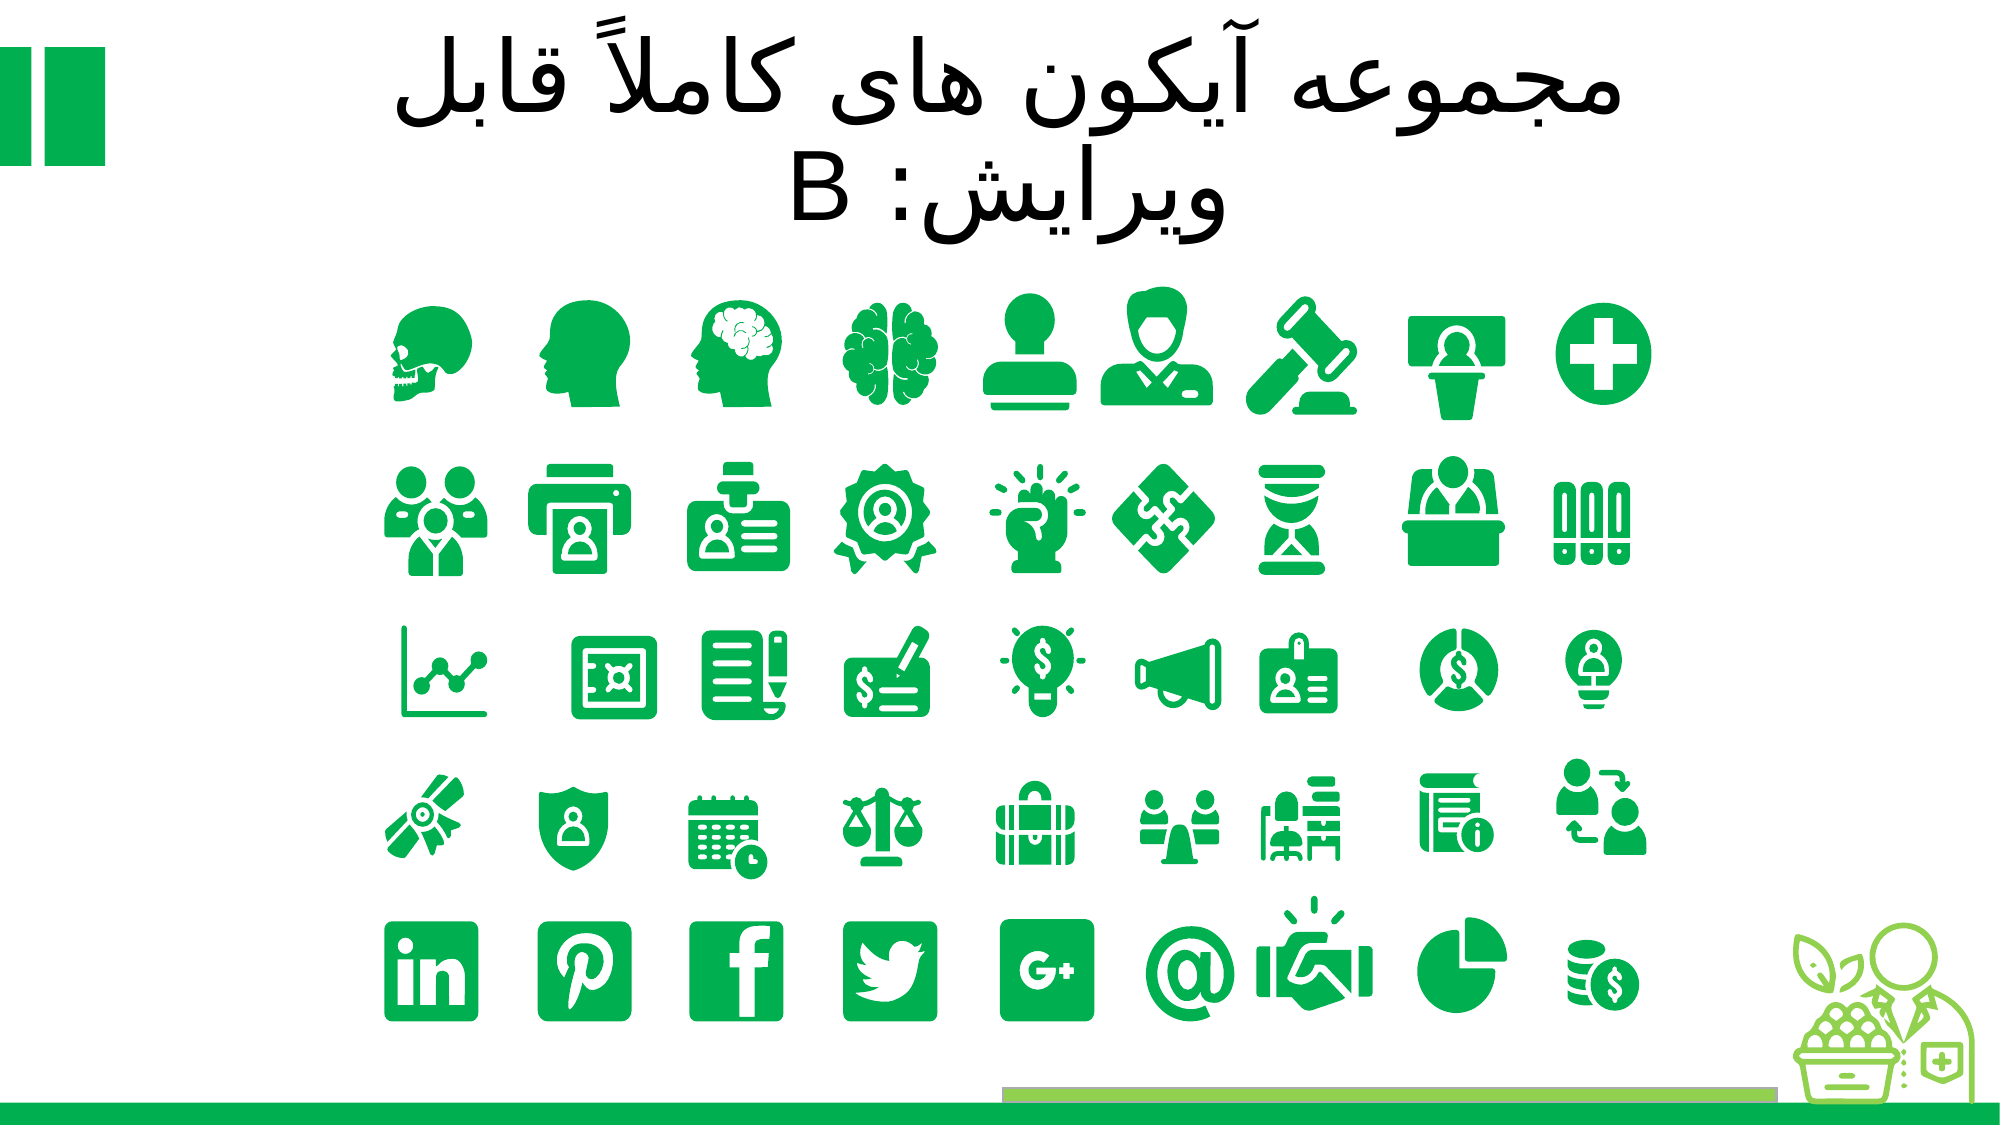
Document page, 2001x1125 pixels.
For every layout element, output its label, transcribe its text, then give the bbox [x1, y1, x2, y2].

text_box مجموعه آیکون های کاملاً قابل ویرایش: B [252, 89, 1766, 179]
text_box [1567, 939, 1640, 1011]
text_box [687, 461, 791, 572]
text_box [982, 293, 1077, 411]
text_box [1555, 302, 1652, 405]
text_box [689, 921, 784, 1022]
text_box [842, 787, 923, 867]
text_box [1260, 776, 1341, 862]
text_box [384, 921, 479, 1022]
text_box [528, 463, 632, 574]
text_box [390, 306, 473, 402]
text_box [1417, 917, 1508, 1014]
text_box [1100, 286, 1214, 406]
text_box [538, 786, 609, 871]
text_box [1419, 628, 1499, 712]
text_box [843, 625, 930, 717]
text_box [1140, 790, 1220, 865]
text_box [688, 795, 768, 880]
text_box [1565, 629, 1622, 710]
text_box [1111, 463, 1216, 574]
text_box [571, 635, 658, 720]
text_box [892, 302, 938, 405]
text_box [1259, 632, 1339, 714]
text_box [1408, 315, 1506, 421]
text_box [537, 921, 632, 1022]
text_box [701, 630, 788, 721]
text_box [833, 463, 937, 575]
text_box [989, 463, 1086, 574]
text_box [842, 302, 889, 405]
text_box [1553, 481, 1631, 565]
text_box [384, 466, 488, 577]
text_box [1145, 926, 1235, 1022]
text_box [539, 300, 631, 408]
text_box [1134, 638, 1222, 711]
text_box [385, 774, 464, 858]
text_box [843, 921, 938, 1022]
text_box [1258, 464, 1326, 575]
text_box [1556, 758, 1647, 855]
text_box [1419, 773, 1494, 853]
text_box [1401, 456, 1506, 566]
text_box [995, 780, 1075, 865]
text_box [999, 919, 1095, 1022]
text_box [999, 625, 1086, 718]
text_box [401, 625, 488, 718]
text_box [1256, 895, 1373, 1011]
text_box [691, 300, 782, 408]
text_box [1245, 296, 1359, 415]
